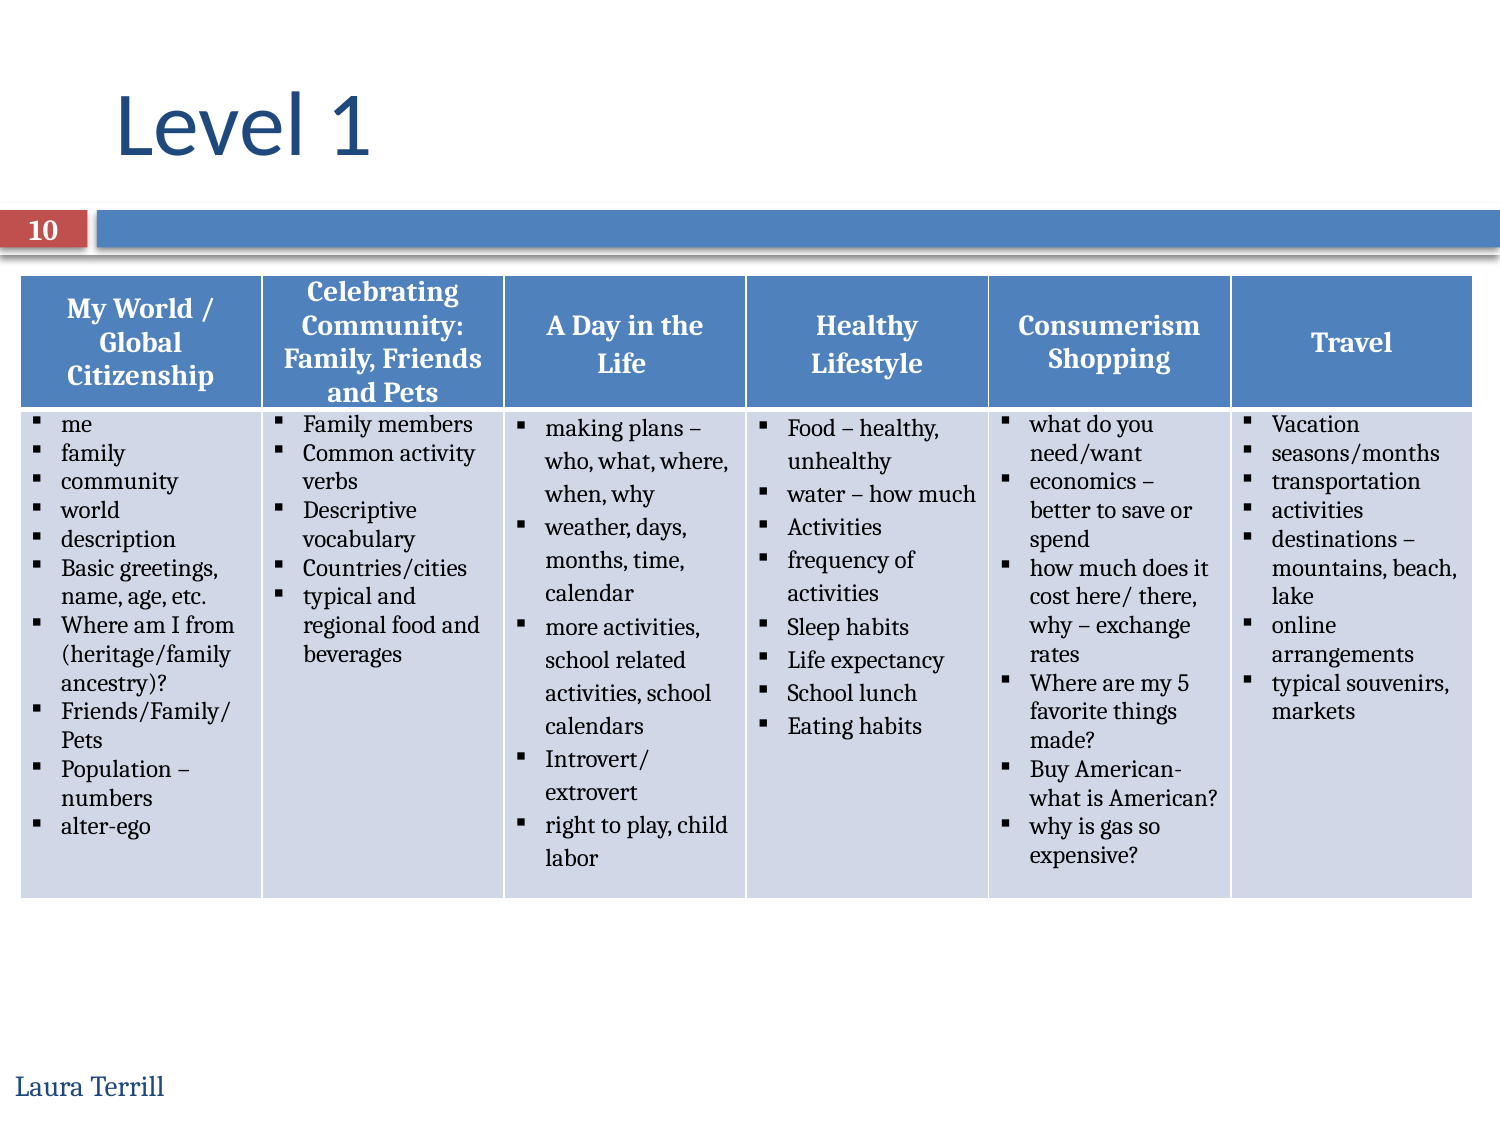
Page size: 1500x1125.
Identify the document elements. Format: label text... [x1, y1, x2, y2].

table_header A Day in the Life [505, 276, 745, 407]
table_header Travel [1232, 276, 1472, 407]
table_cell Family members Common activity verbs Descriptive vocabulary Countries/cities typical and regional food and beverages [263, 412, 503, 898]
table_header My World / Global Citizenship [21, 276, 261, 407]
title Level 1 [100, 37, 1438, 200]
table_cell making plans – who, what, where, when, why weather, days, months, time, calendar more activities, school related activities, school calendars Introvert/ extrovert right to play, child labor [505, 412, 745, 898]
table_cell me family community world description Basic greetings, name, age, etc. Where am I from (heritage/family ancestry)? Friends/Family/Pets Population – numbers alter-ego [21, 412, 261, 898]
table_cell Food – healthy, unhealthy water – how much Activities frequency of activities Sleep habits Life expectancy School lunch Eating habits [747, 412, 988, 898]
table_cell what do you need/want economics – better to save or spend how much does it cost here/ there, why – exchange rates Where are my 5 favorite things made? Buy American- what is American? why is gas so expensive? [989, 412, 1230, 898]
table_header Consumerism Shopping [989, 276, 1230, 407]
slide_number 10 [0, 208, 88, 249]
table_cell Vacation seasons/months transportation activities destinations – mountains, beach, lake online arrangements typical souvenirs, markets [1232, 412, 1472, 898]
table_header Healthy Lifestyle [747, 276, 988, 407]
footer Laura Terrill [0, 1054, 890, 1115]
table_header Celebrating Community: Family, Friends and Pets [263, 276, 503, 407]
